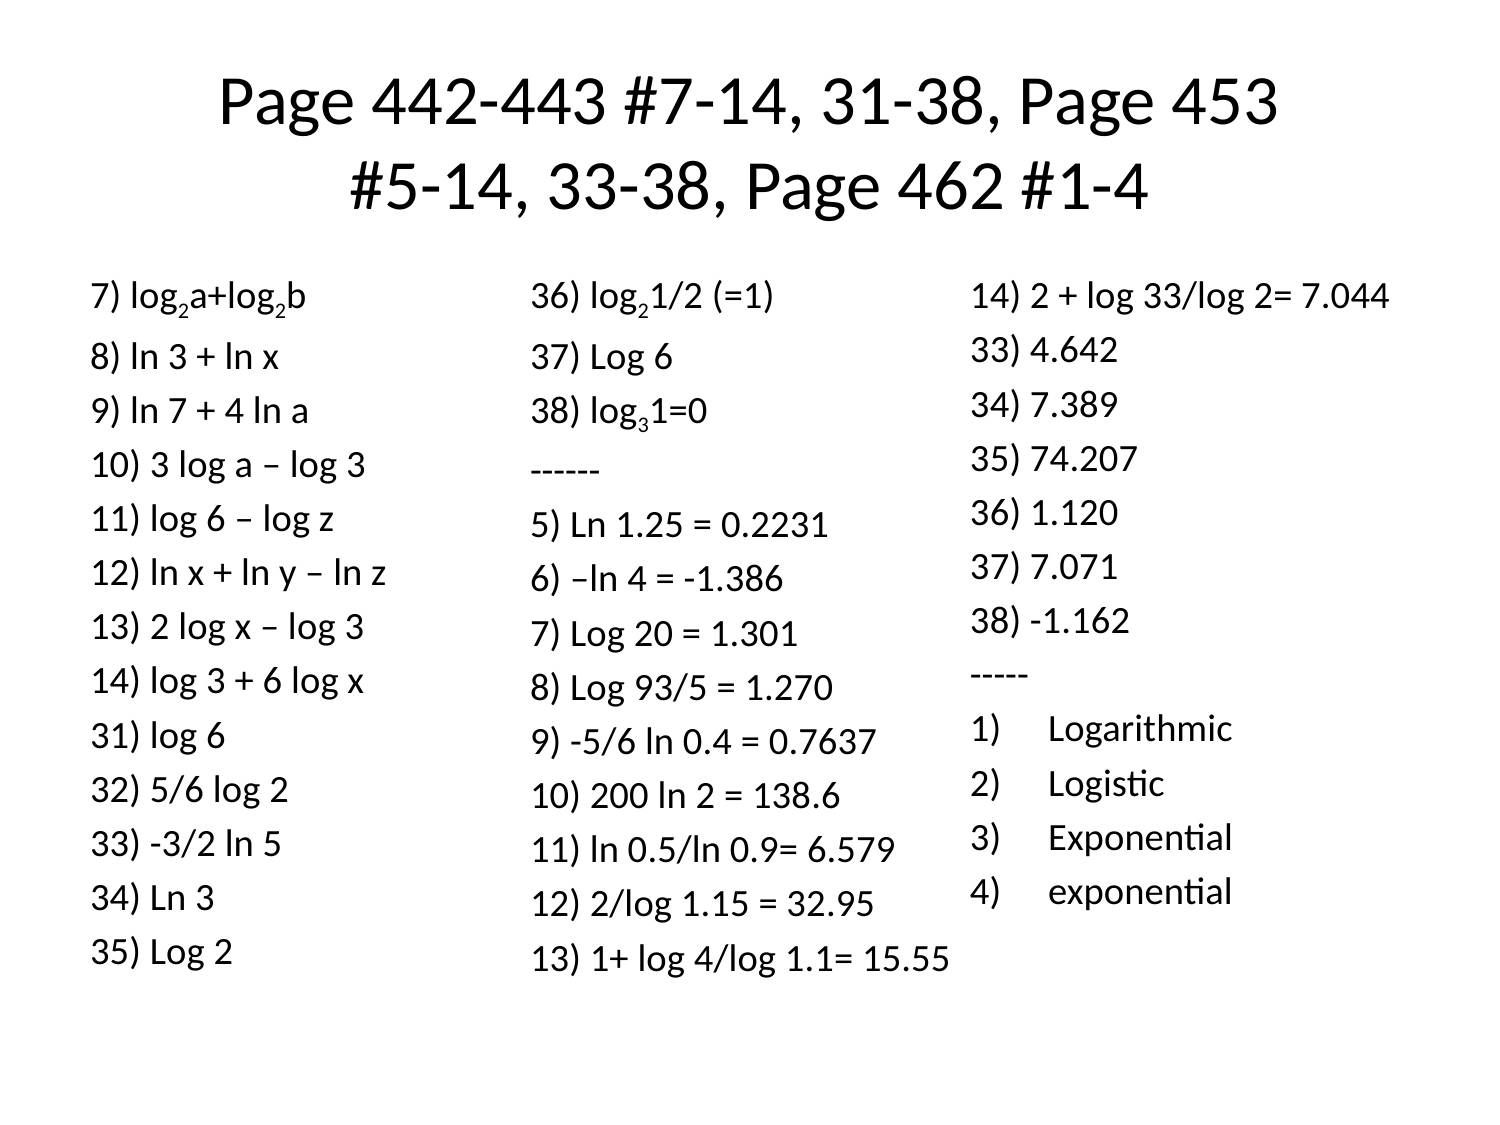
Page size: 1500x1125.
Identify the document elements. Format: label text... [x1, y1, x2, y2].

title Page 442-443 #7-14, 31-38, Page 453 #5-14, 33-38, Page 462 #1-4 [75, 45, 1425, 233]
list 7) log2a+log2b 8) ln 3 + ln x 9) ln 7 + 4 ln a 10) 3 log a – log 3 11) log 6 – log z 12) ln x + ln y – ln z 13) 2 log x – log 3 14) log 3 + 6 log x 31) log 6 32) 5/6 log 2 33) -3/2 ln 5 34) Ln 3 35) Log 2 36) log21/2 (=1) 37) Log 6 38) log31=0 ------ 5) Ln 1.25 = 0.2231 6) –ln 4 = -1.386 7) Log 20 = 1.301 8) Log 93/5 = 1.270 9) -5/6 ln 0.4 = 0.7637 10) 200 ln 2 = 138.6 11) ln 0.5/ln 0.9= 6.579 12) 2/log 1.15 = 32.95 13) 1+ log 4/log 1.1= 15.55 14) 2 + log 33/log 2= 7.044 33) 4.642 34) 7.389 35) 74.207 36) 1.120 37) 7.071 38) -1.162 ----- Logarithmic Logistic Exponential exponential [75, 262, 1425, 1005]
